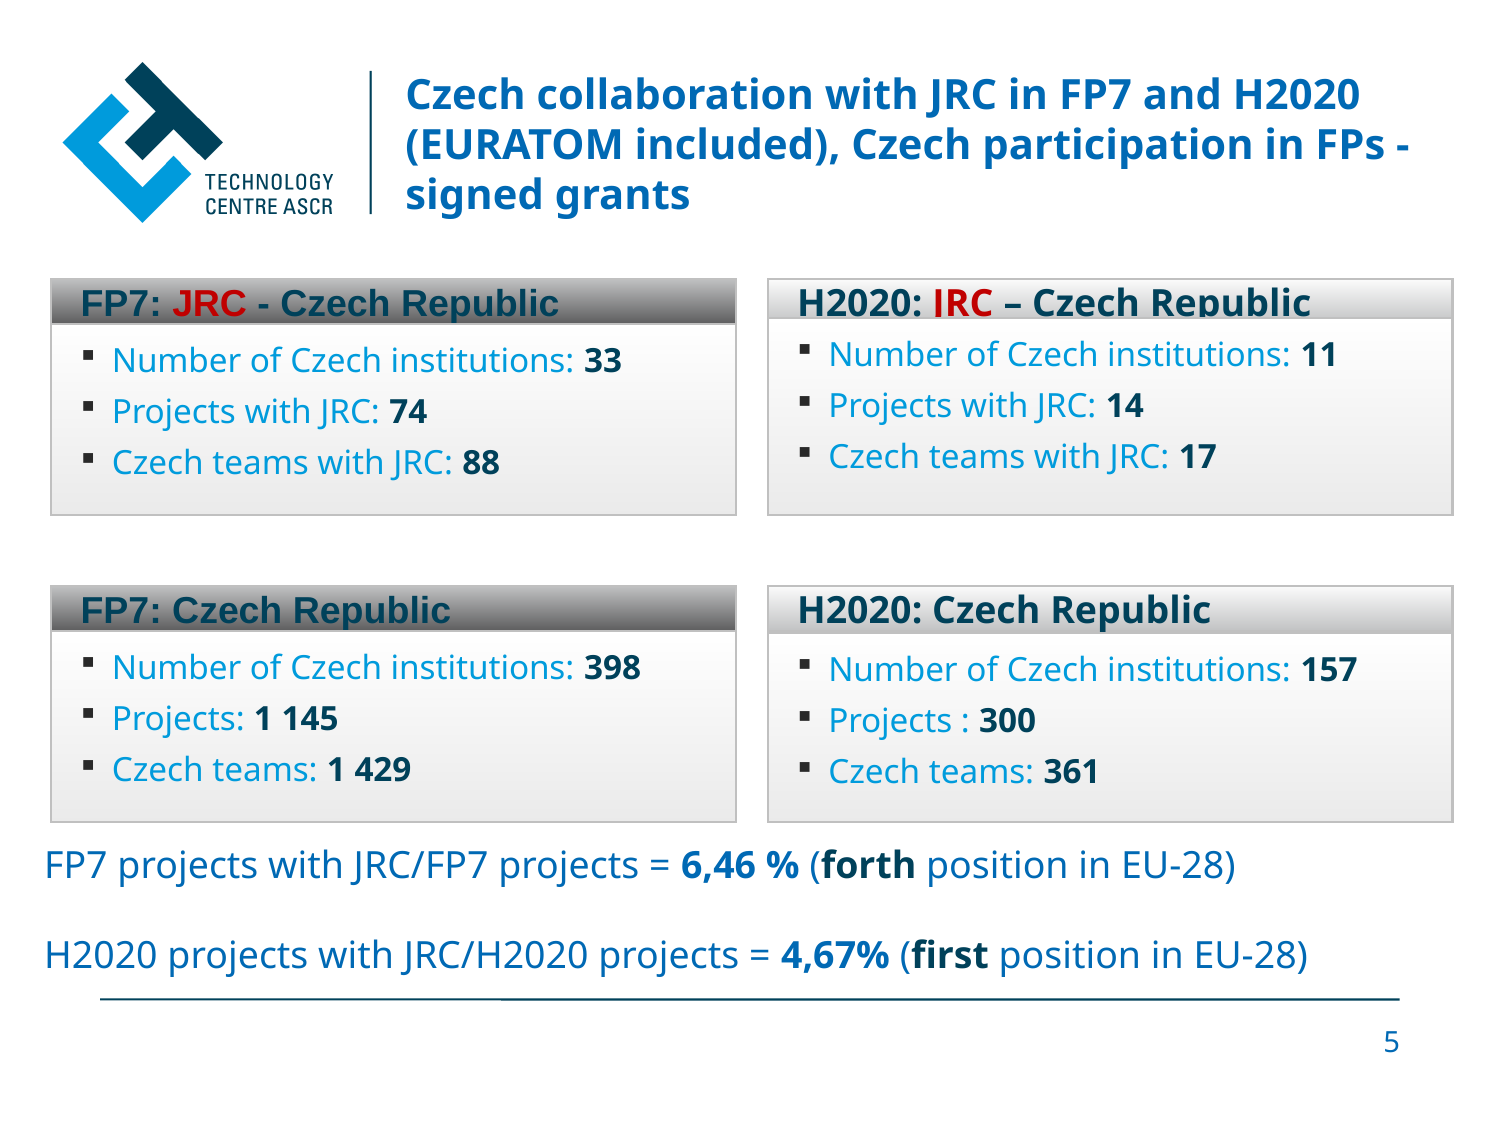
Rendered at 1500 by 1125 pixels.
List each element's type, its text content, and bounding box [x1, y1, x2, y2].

picture [0, 0, 396, 246]
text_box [50, 278, 737, 823]
text_box FP7 projects with JRC/FP7 projects = 6,46 % (forth position in EU-28) H2020 projects with JRC/H2020 projects = 4,67% (first position in EU-28) [29, 834, 1500, 1029]
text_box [767, 278, 1453, 823]
title Czech collaboration with JRC in FP7 and H2020 (EURATOM included), Czech participation in FPs - signed grants [390, 59, 1453, 226]
slide_number 5 [1049, 1029, 1401, 1102]
